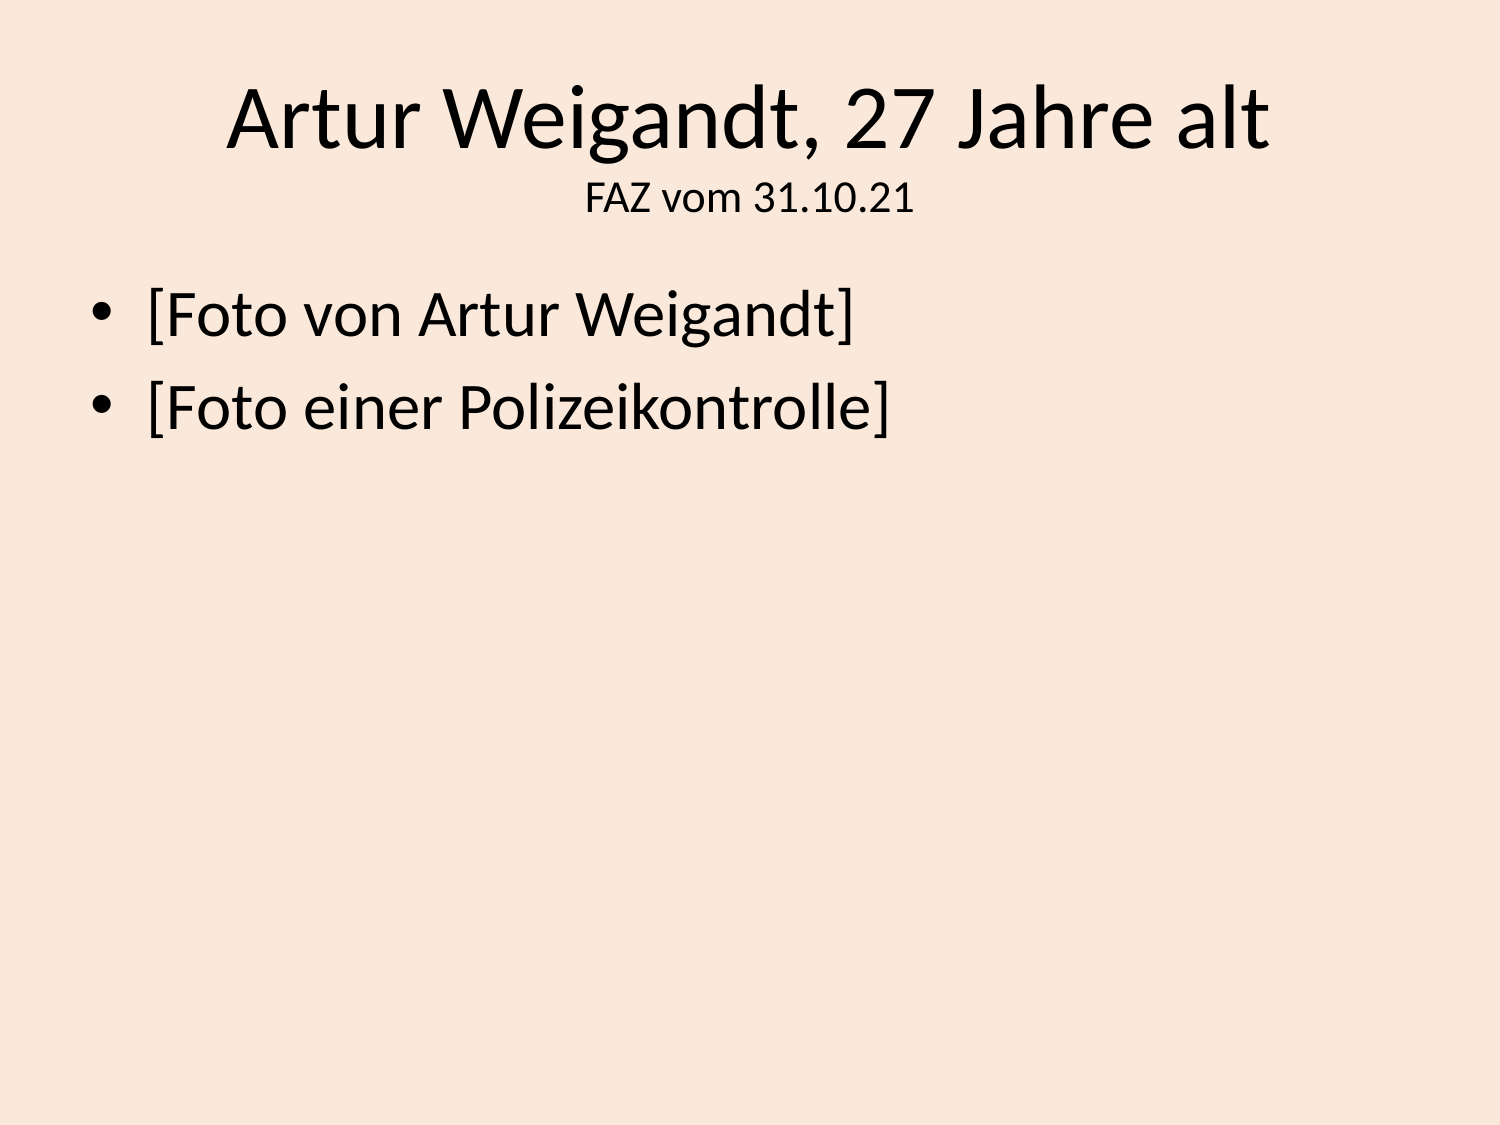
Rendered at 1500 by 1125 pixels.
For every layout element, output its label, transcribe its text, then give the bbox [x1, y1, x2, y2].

list [Foto von Artur Weigandt] [Foto einer Polizeikontrolle] [75, 262, 1425, 1005]
title Artur Weigandt, 27 Jahre alt FAZ vom 31.10.21 [75, 45, 1425, 233]
